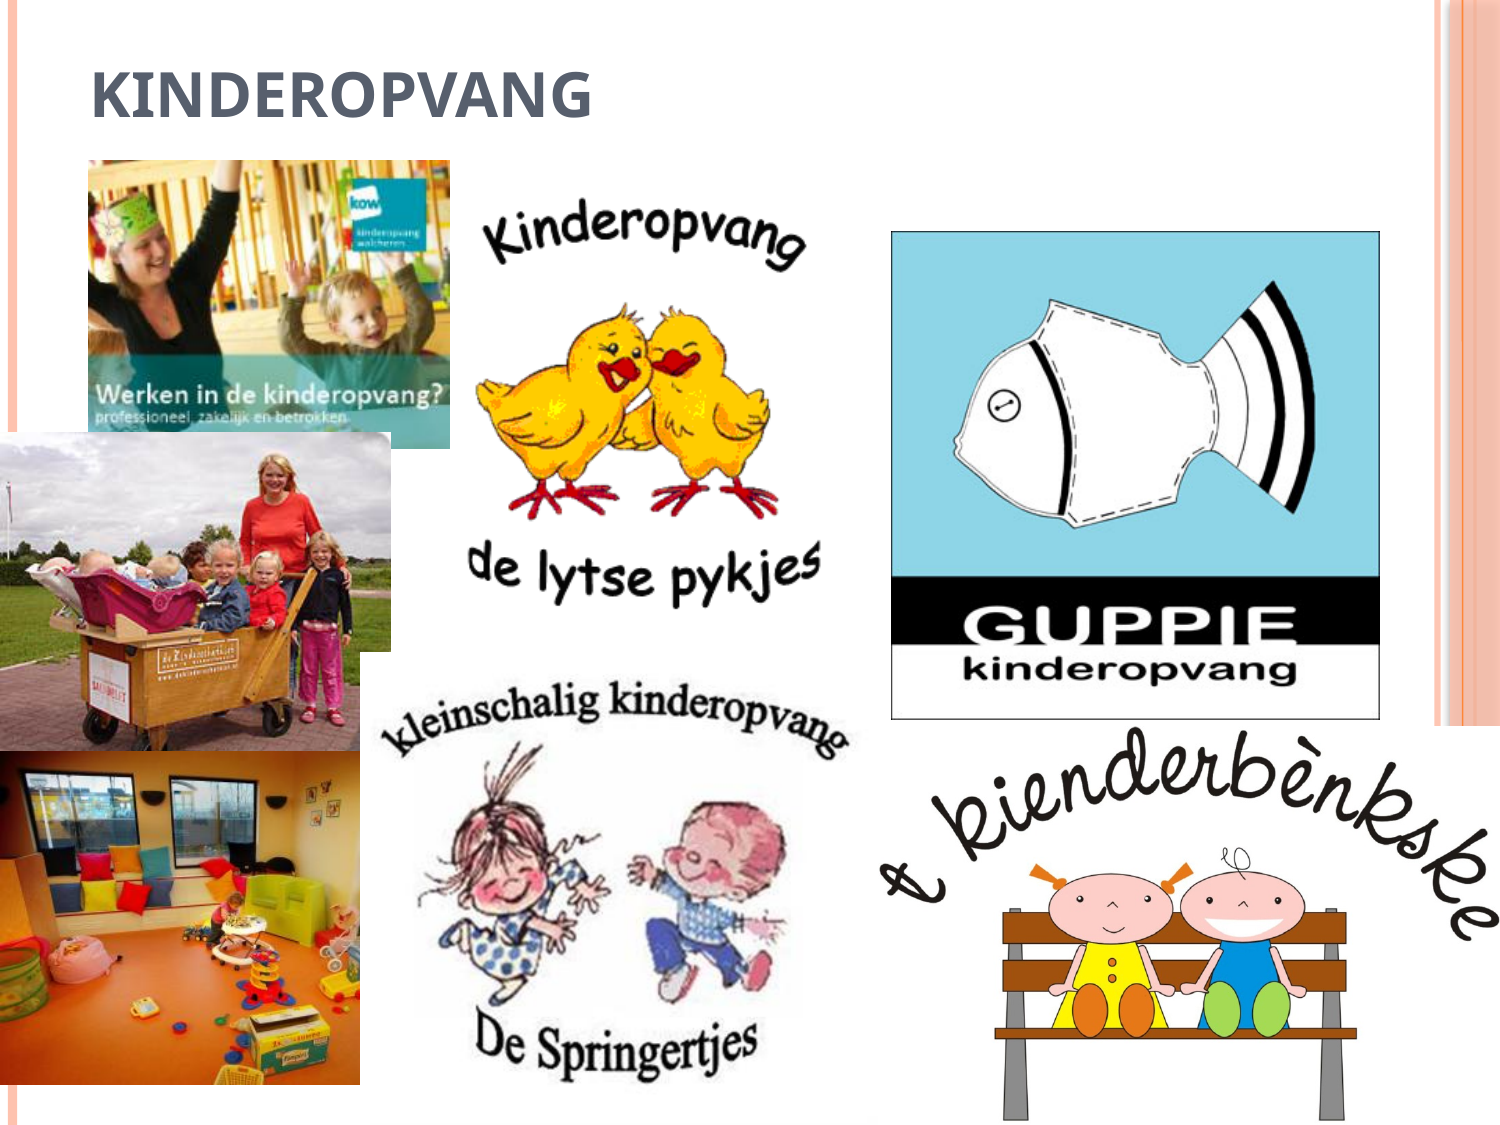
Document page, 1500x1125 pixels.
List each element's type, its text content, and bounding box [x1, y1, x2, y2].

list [87, 160, 450, 449]
picture [891, 231, 1380, 720]
picture [454, 195, 852, 629]
picture [0, 432, 1500, 1125]
title Kinderopvang [75, 45, 1300, 138]
